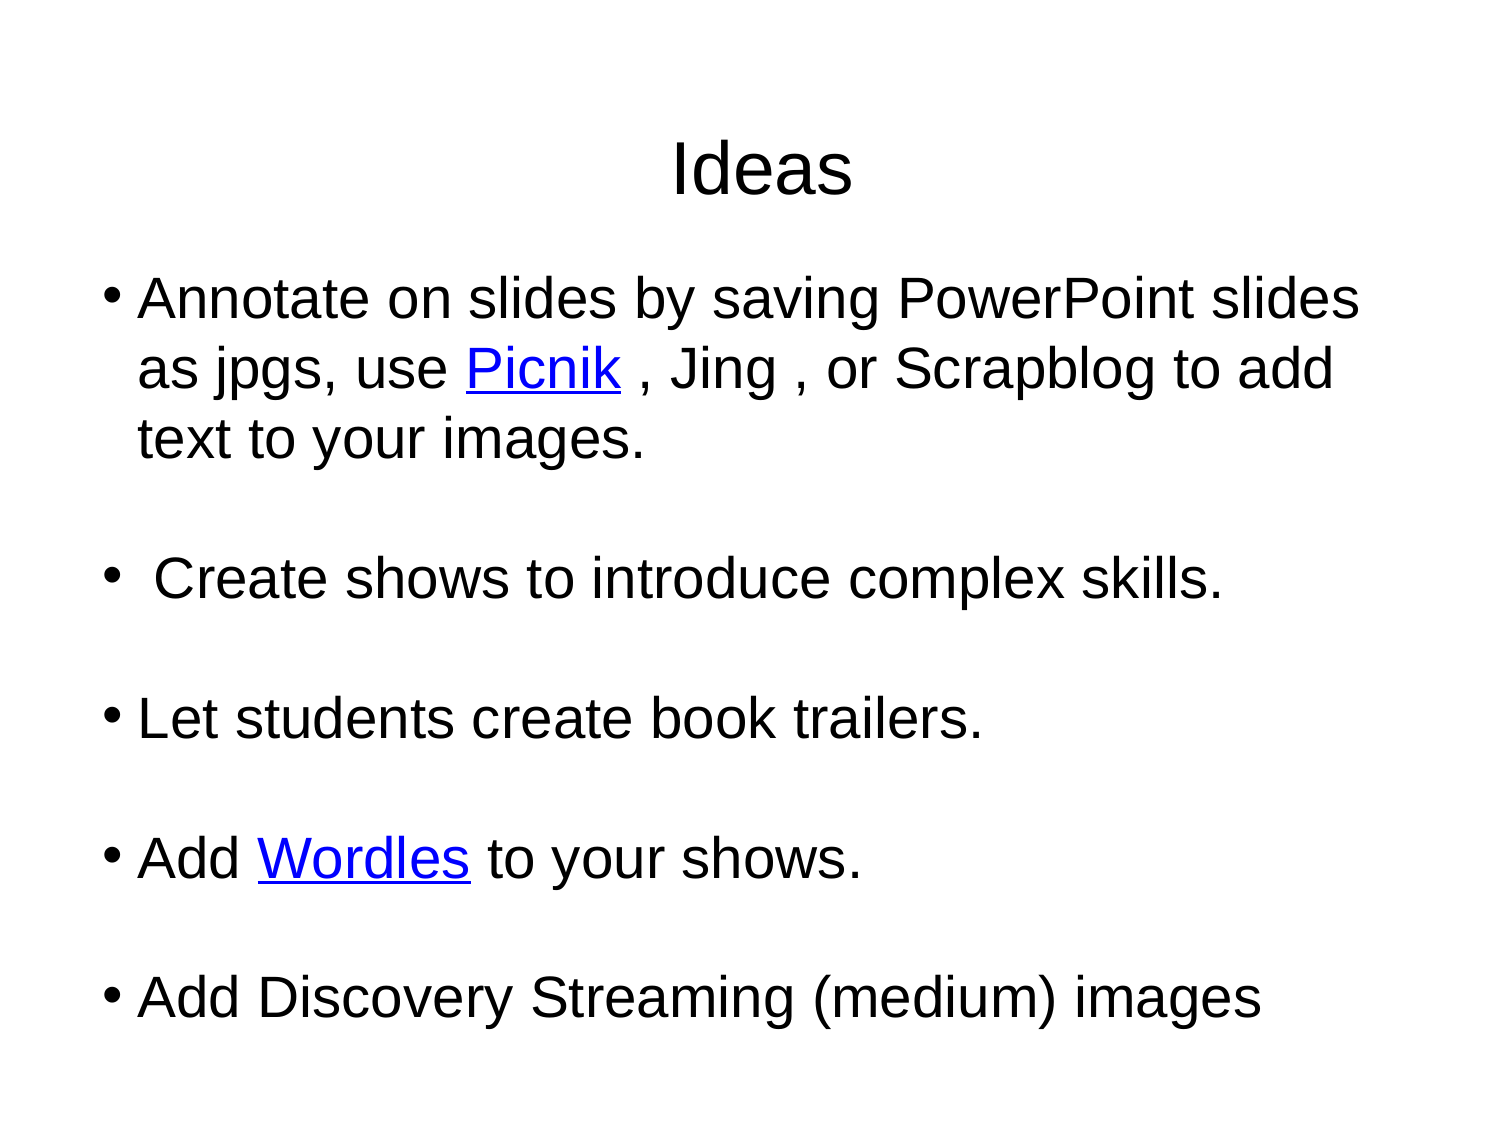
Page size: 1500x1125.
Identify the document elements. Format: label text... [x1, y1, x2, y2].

text_box Ideas Annotate on slides by saving PowerPoint slides as jpgs, use Picnik , Jing , or Scrapblog to add text to your images. Create shows to introduce complex skills. Let students create book trailers. Add Wordles to your shows. Add Discovery Streaming (medium) images [87, 112, 1438, 1125]
